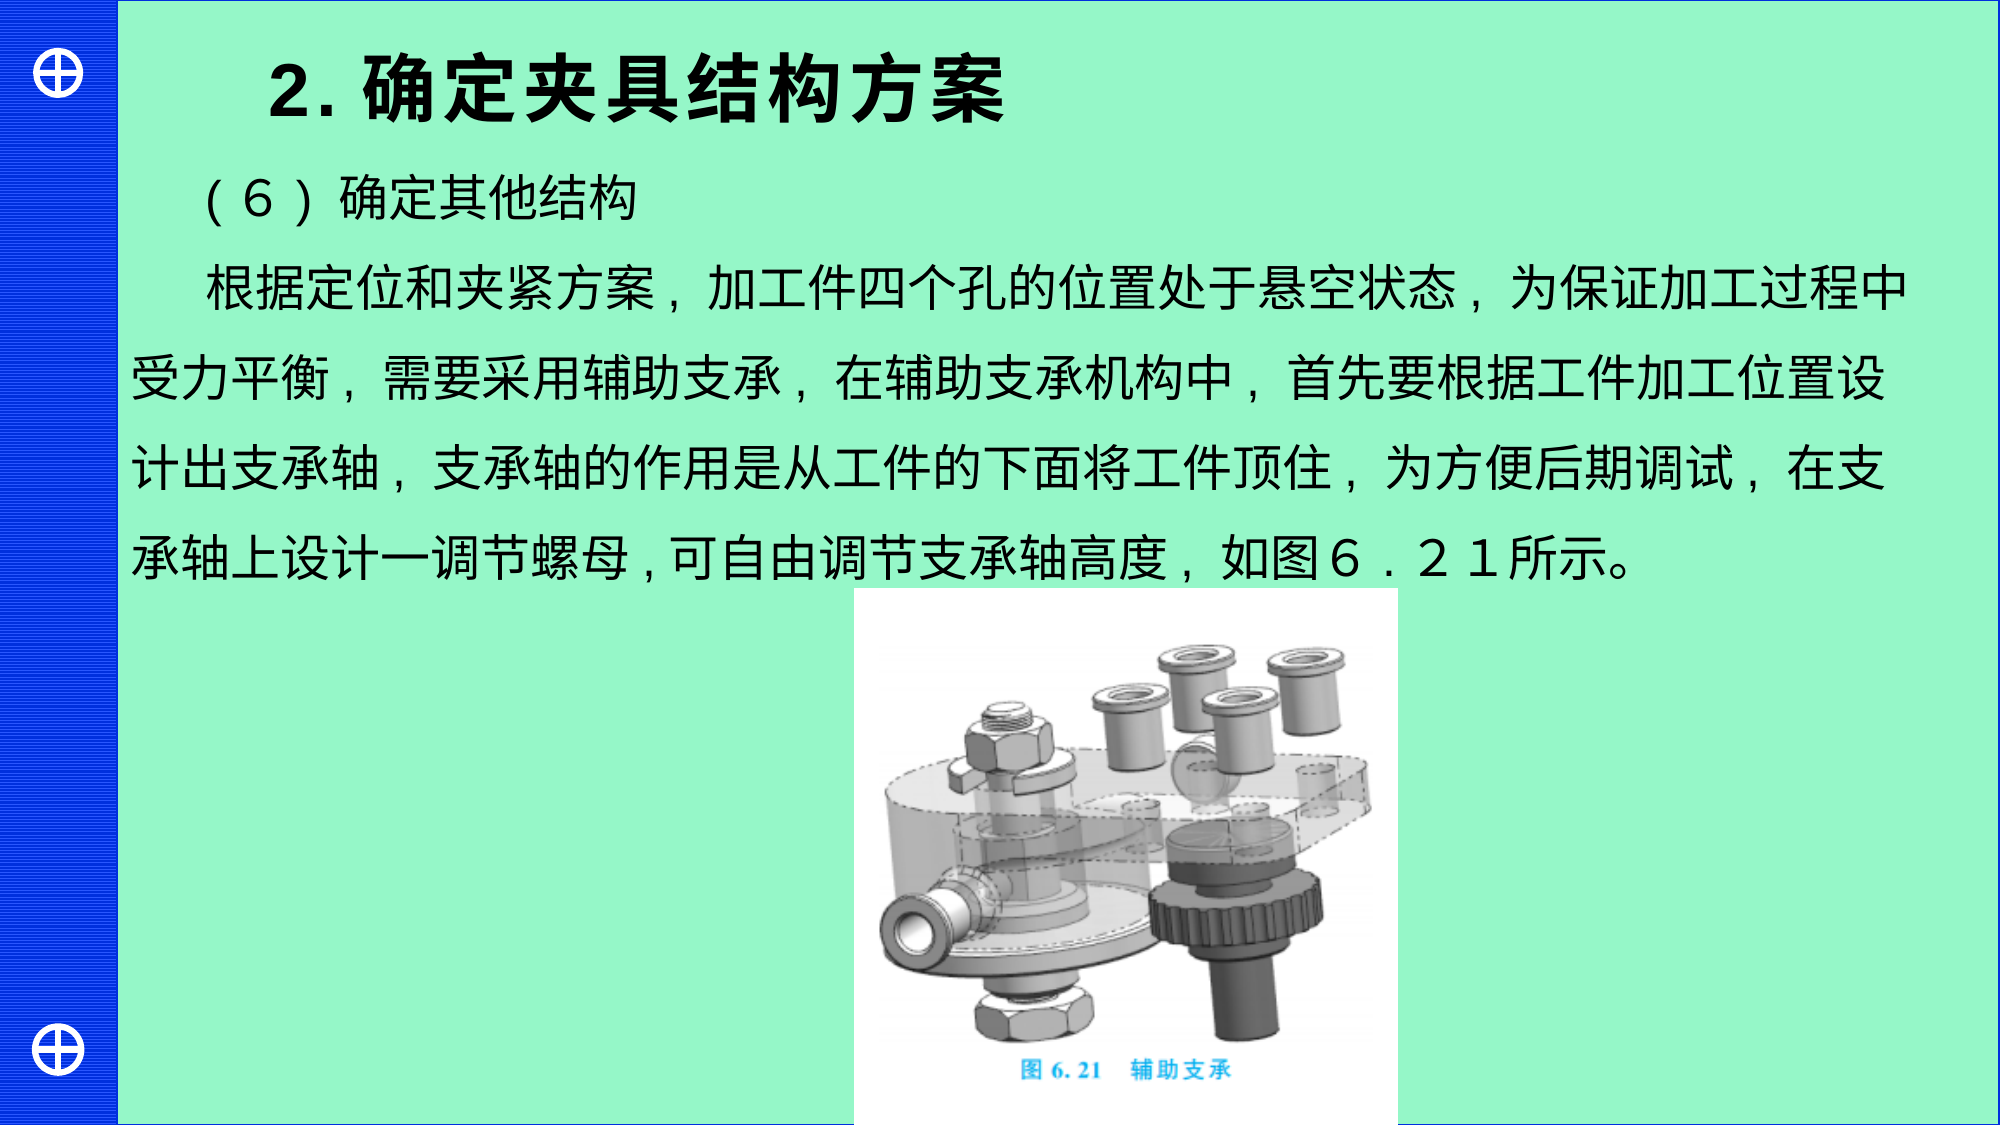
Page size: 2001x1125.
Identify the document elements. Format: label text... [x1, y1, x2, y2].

text_box (６) 确定其他结构 根据定位和夹紧方案, 加工件四个孔的位置处于悬空状态, 为保证加工过程中受力平衡, 需要采用辅助支承, 在辅助支承机构中, 首先要根据工件加工位置设计出支承轴, 支承轴的作用是从工件的下面将工件顶住, 为方便后期调试, 在支承轴上设计一调节螺母,可自由调节支承轴高度, 如图６.２１所示。 [115, 129, 1925, 595]
text_box 2.确定夹具结构方案 [145, 18, 1434, 129]
picture [854, 588, 1398, 1125]
